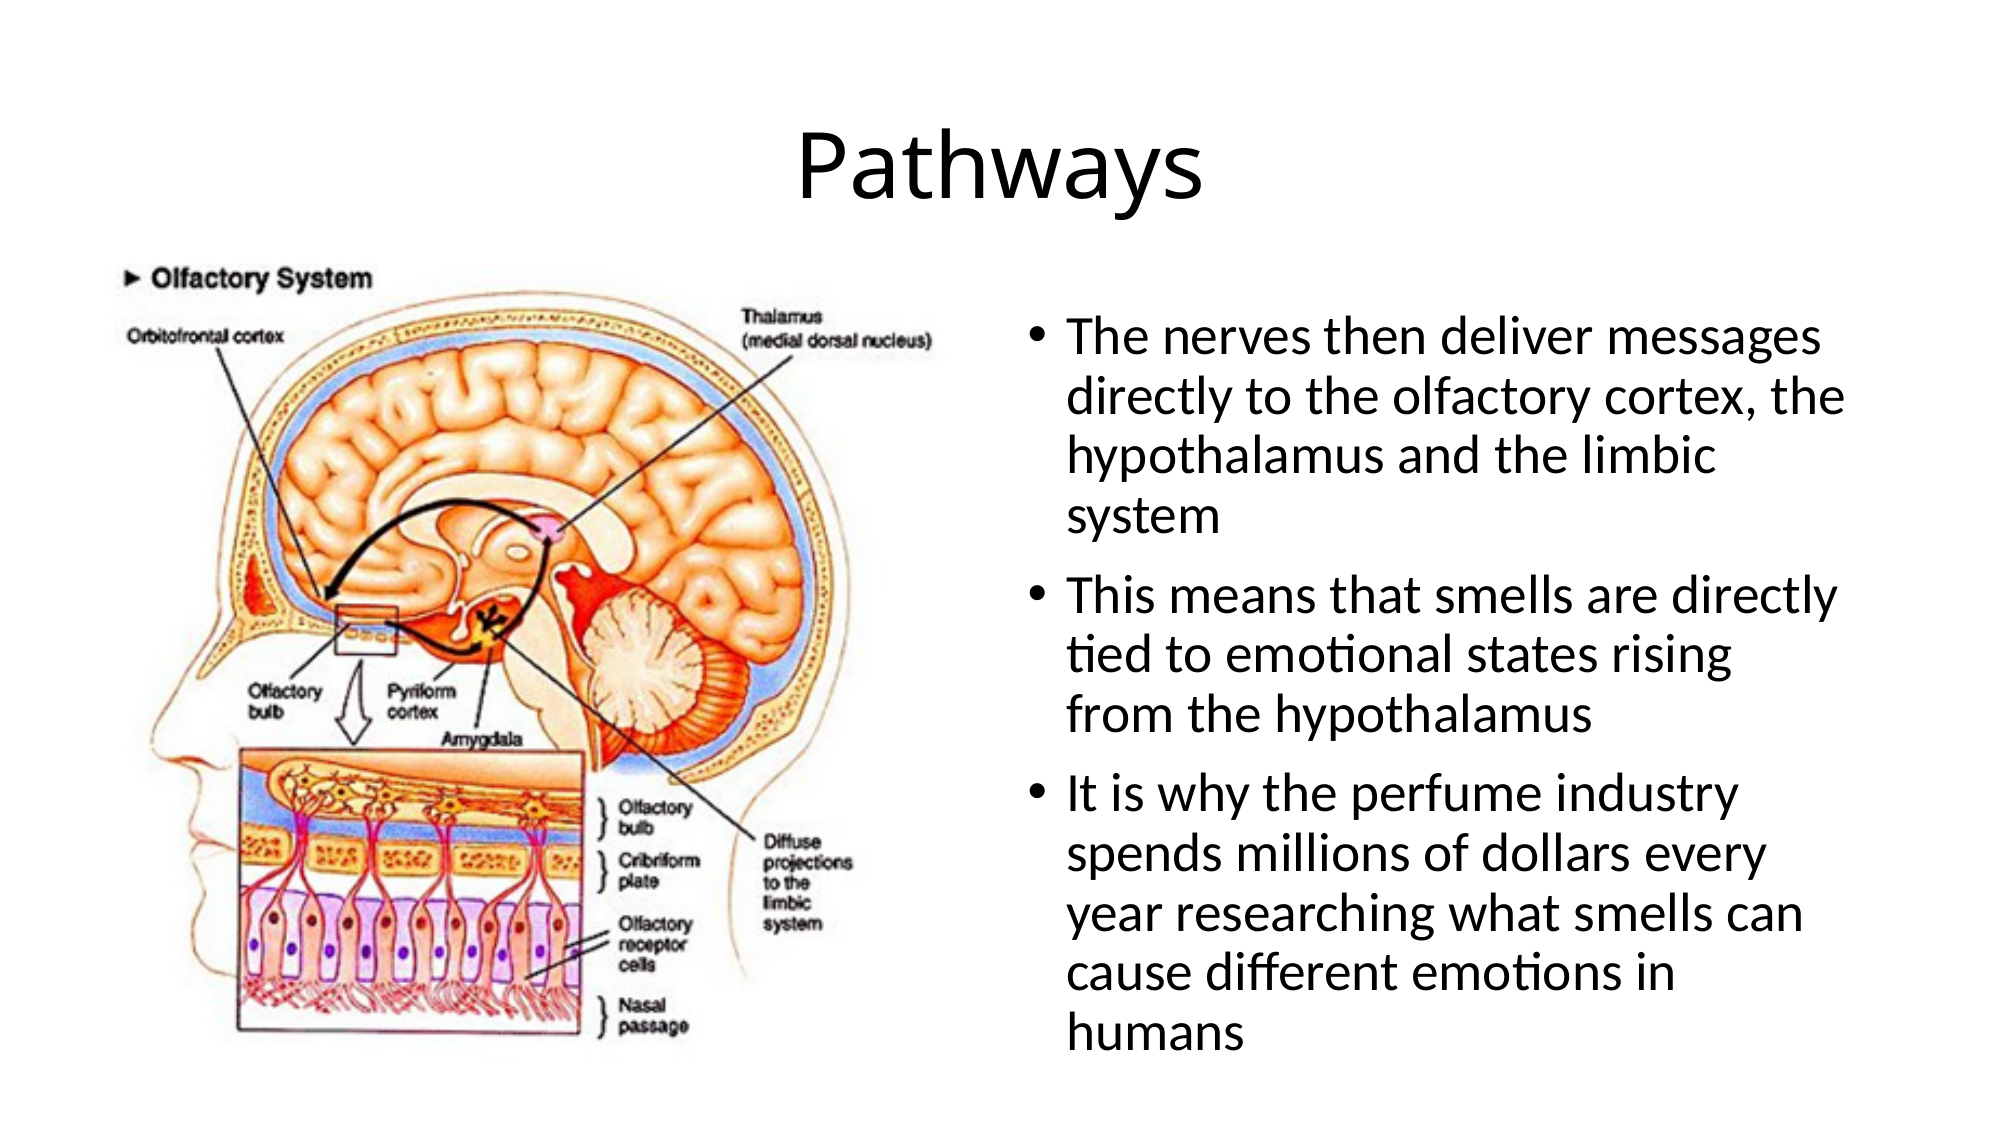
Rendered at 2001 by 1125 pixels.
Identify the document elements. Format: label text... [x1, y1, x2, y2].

picture [103, 247, 956, 1061]
list The nerves then deliver messages directly to the olfactory cortex, the hypothalamus and the limbic system This means that smells are directly tied to emotional states rising from the hypothalamus It is why the perfume industry spends millions of dollars every year researching what smells can cause different emotions in humans [1012, 299, 1863, 1082]
title Pathways [137, 59, 1863, 278]
